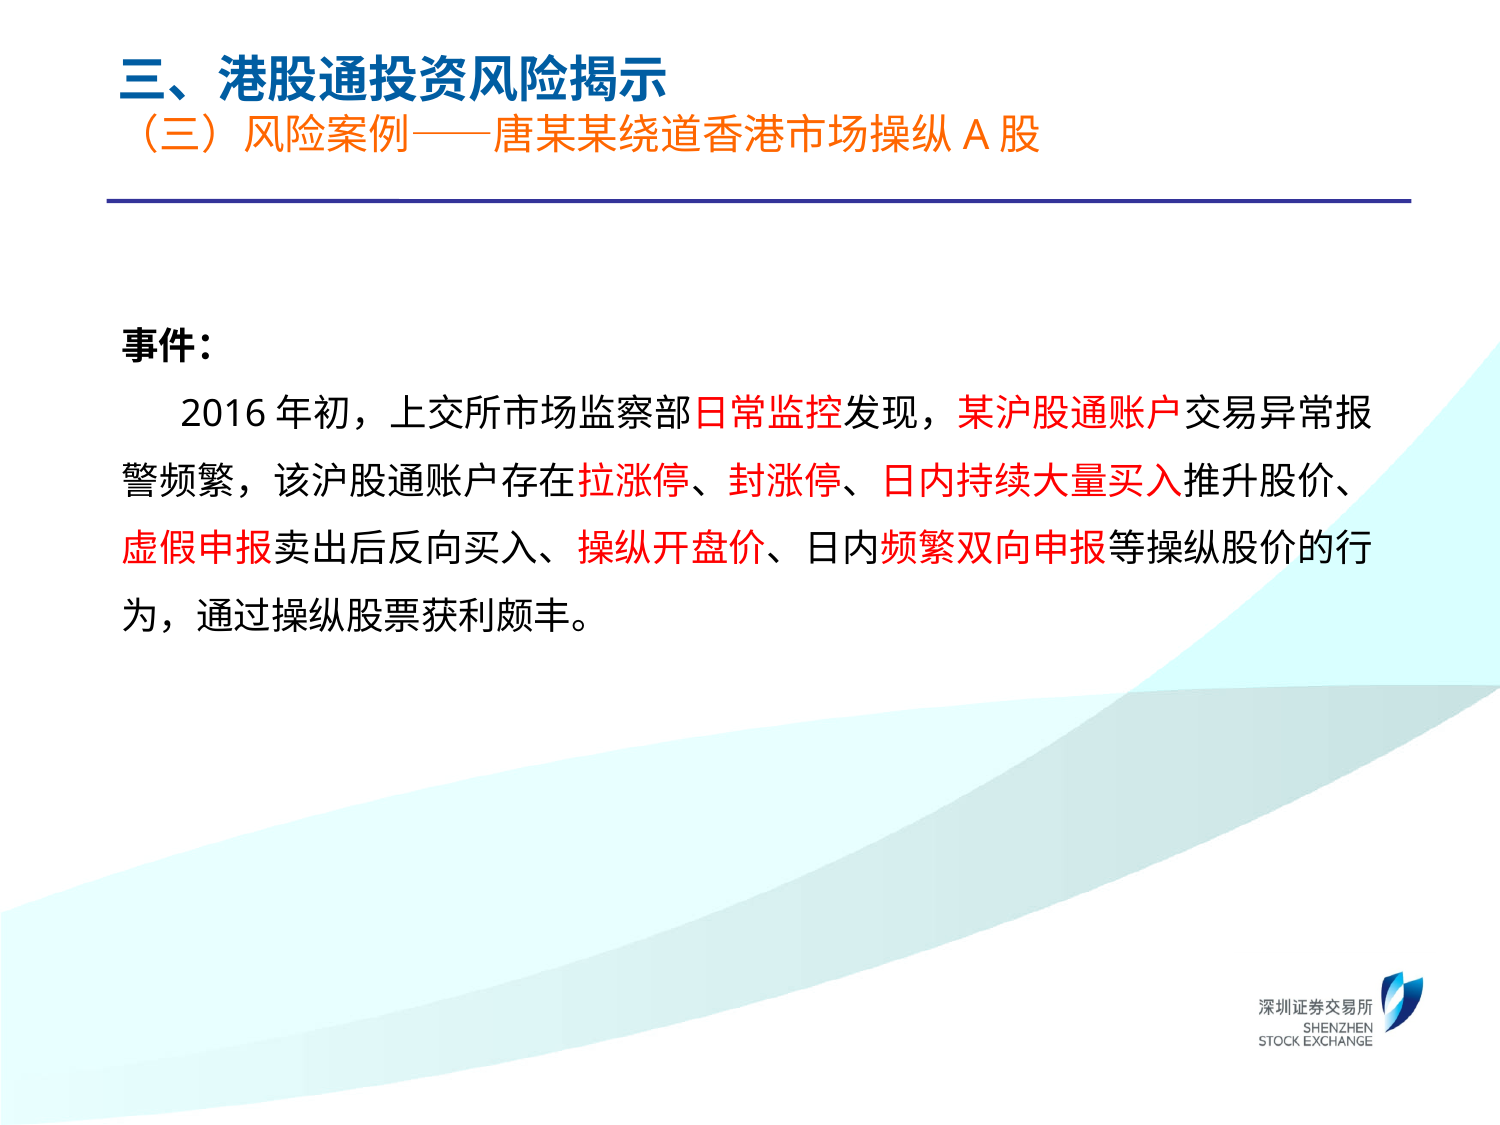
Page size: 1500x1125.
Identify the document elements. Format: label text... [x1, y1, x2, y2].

picture [0, 0, 1500, 1125]
text_box 三、港股通投资风险揭示 （三）风险案例——唐某某绕道香港市场操纵A股 [106, 42, 1182, 164]
text_box 事件： 2016年初，上交所市场监察部日常监控发现，某沪股通账户交易异常报警频繁，该沪股通账户存在拉涨停、封涨停、日内持续大量买入推升股价、虚假申报卖出后反向买入、操纵开盘价、日内频繁双向申报等操纵股价的行为，通过操纵股票获利颇丰。 [106, 314, 1388, 645]
